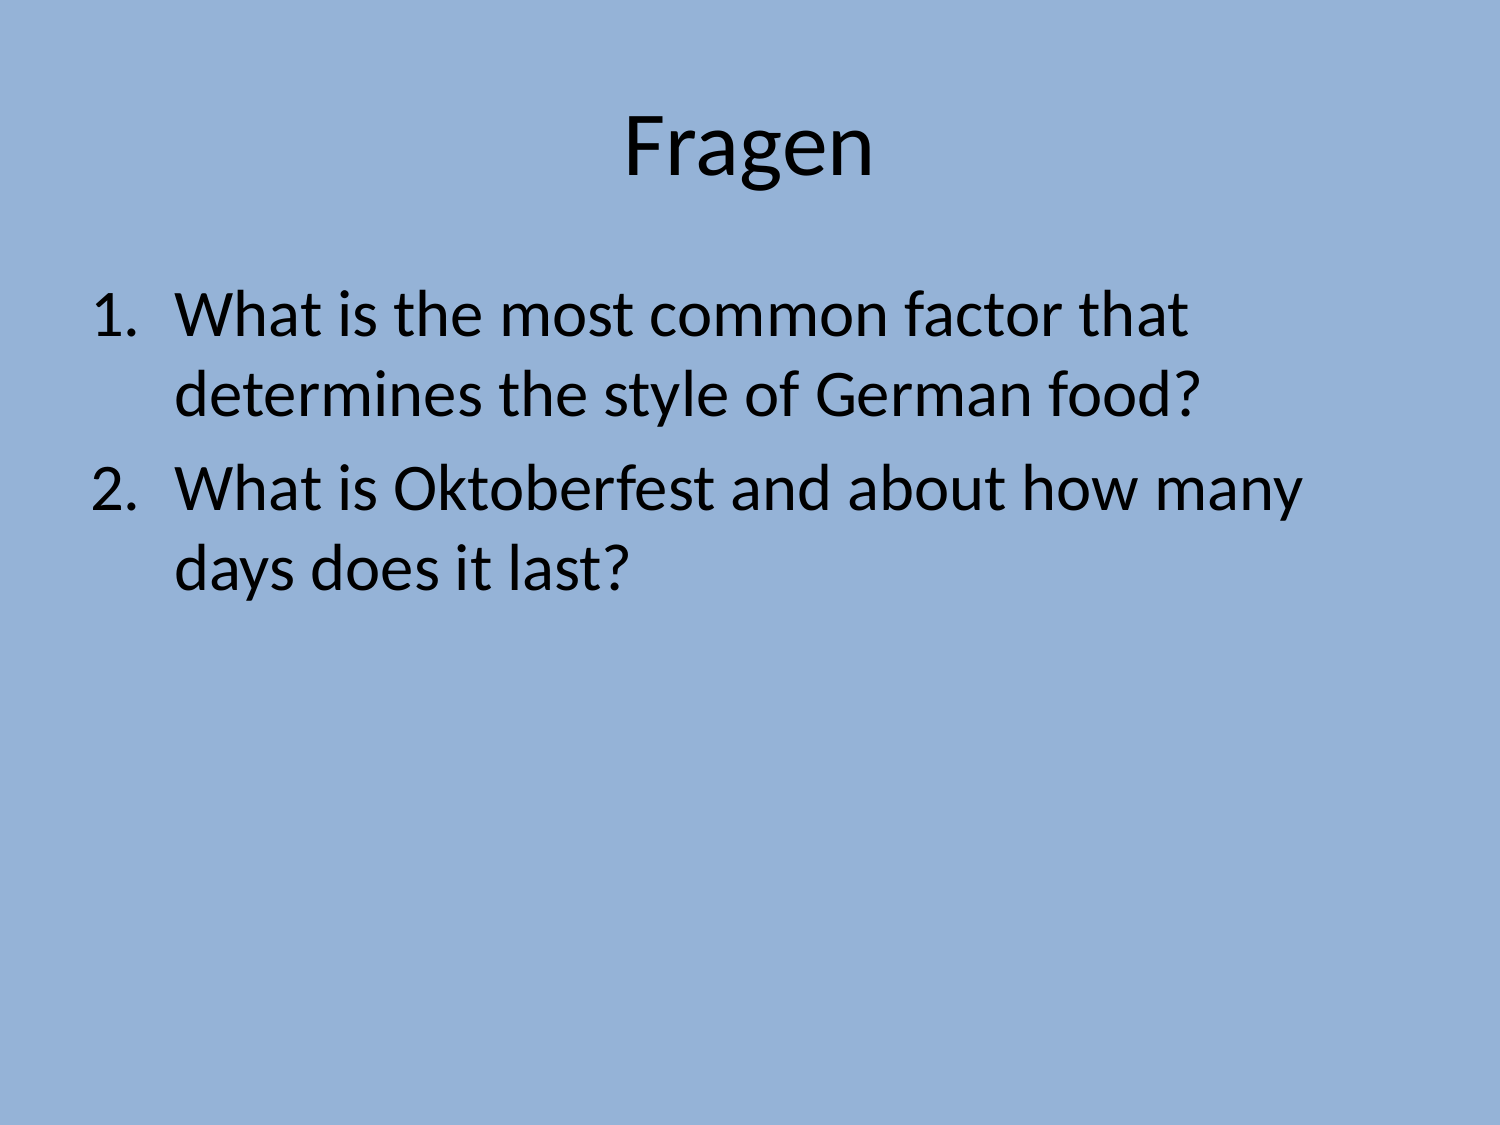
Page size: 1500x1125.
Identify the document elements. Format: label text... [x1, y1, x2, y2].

list What is the most common factor that determines the style of German food? What is Oktoberfest and about how many days does it last? [75, 262, 1425, 1005]
title Fragen [75, 45, 1425, 233]
